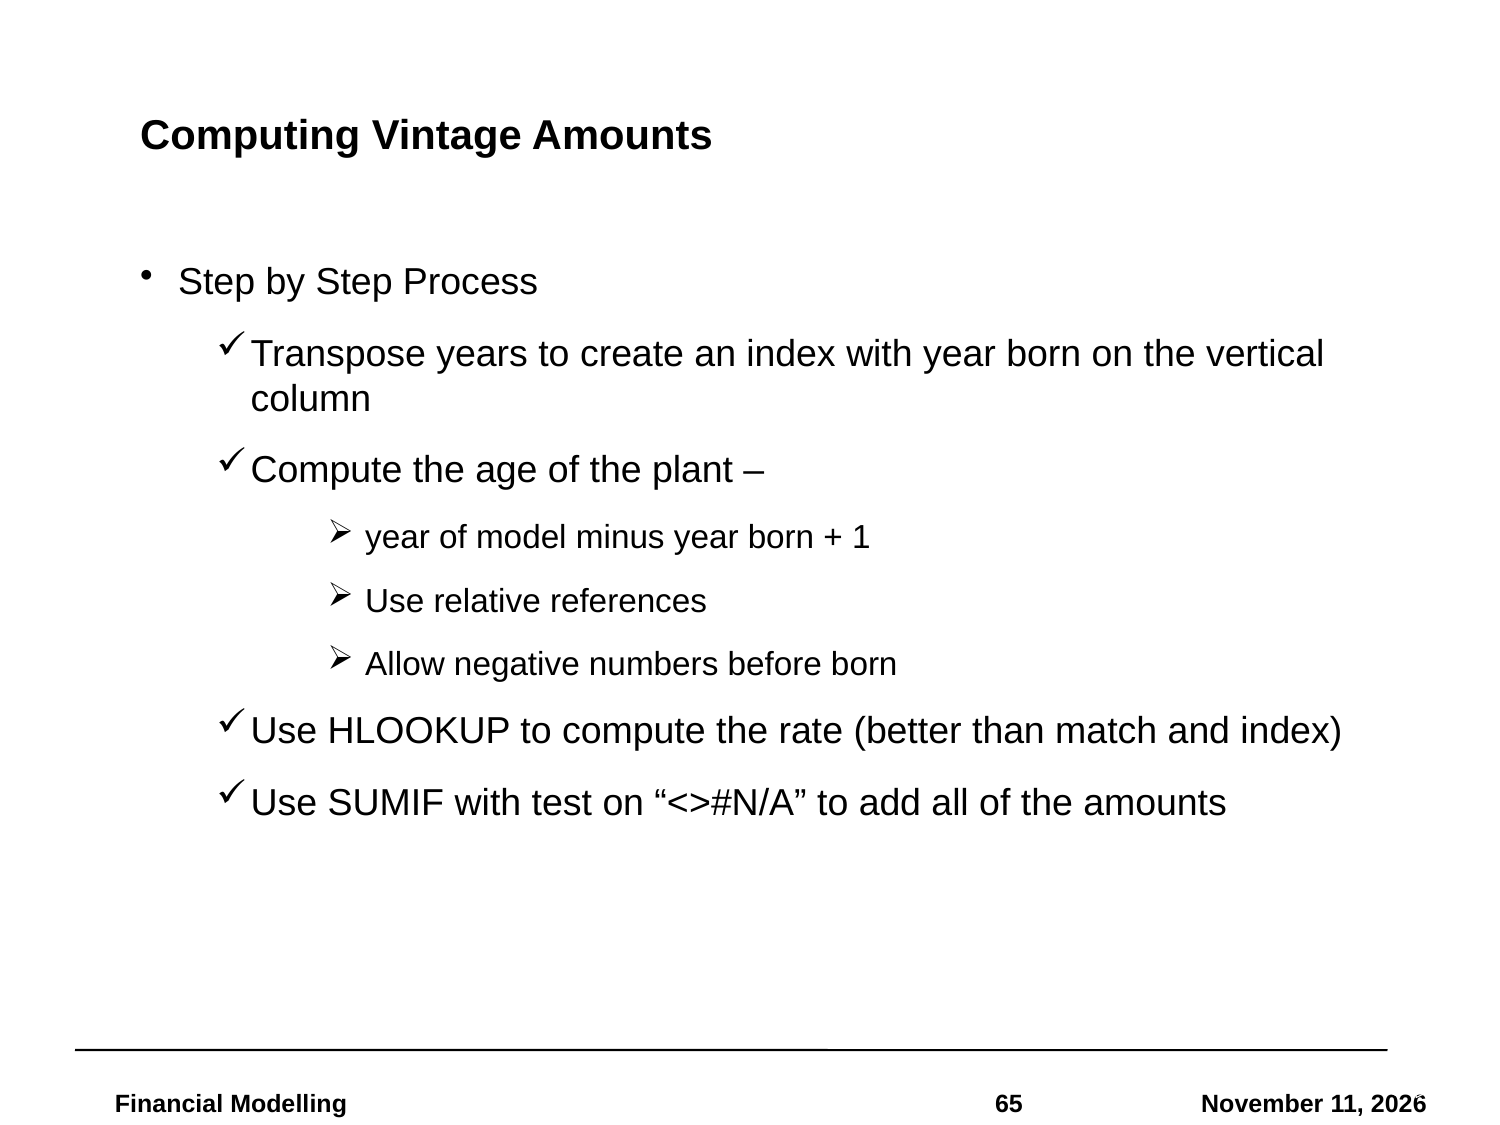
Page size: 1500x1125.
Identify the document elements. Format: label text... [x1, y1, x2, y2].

list Step by Step Process Transpose years to create an index with year born on the vertical column Compute the age of the plant – year of model minus year born + 1 Use relative references Allow negative numbers before born Use HLOOKUP to compute the rate (better than match and index) Use SUMIF with test on “<>#N/A” to add all of the amounts [124, 249, 1413, 1001]
title Computing Vintage Amounts [124, 99, 1413, 226]
